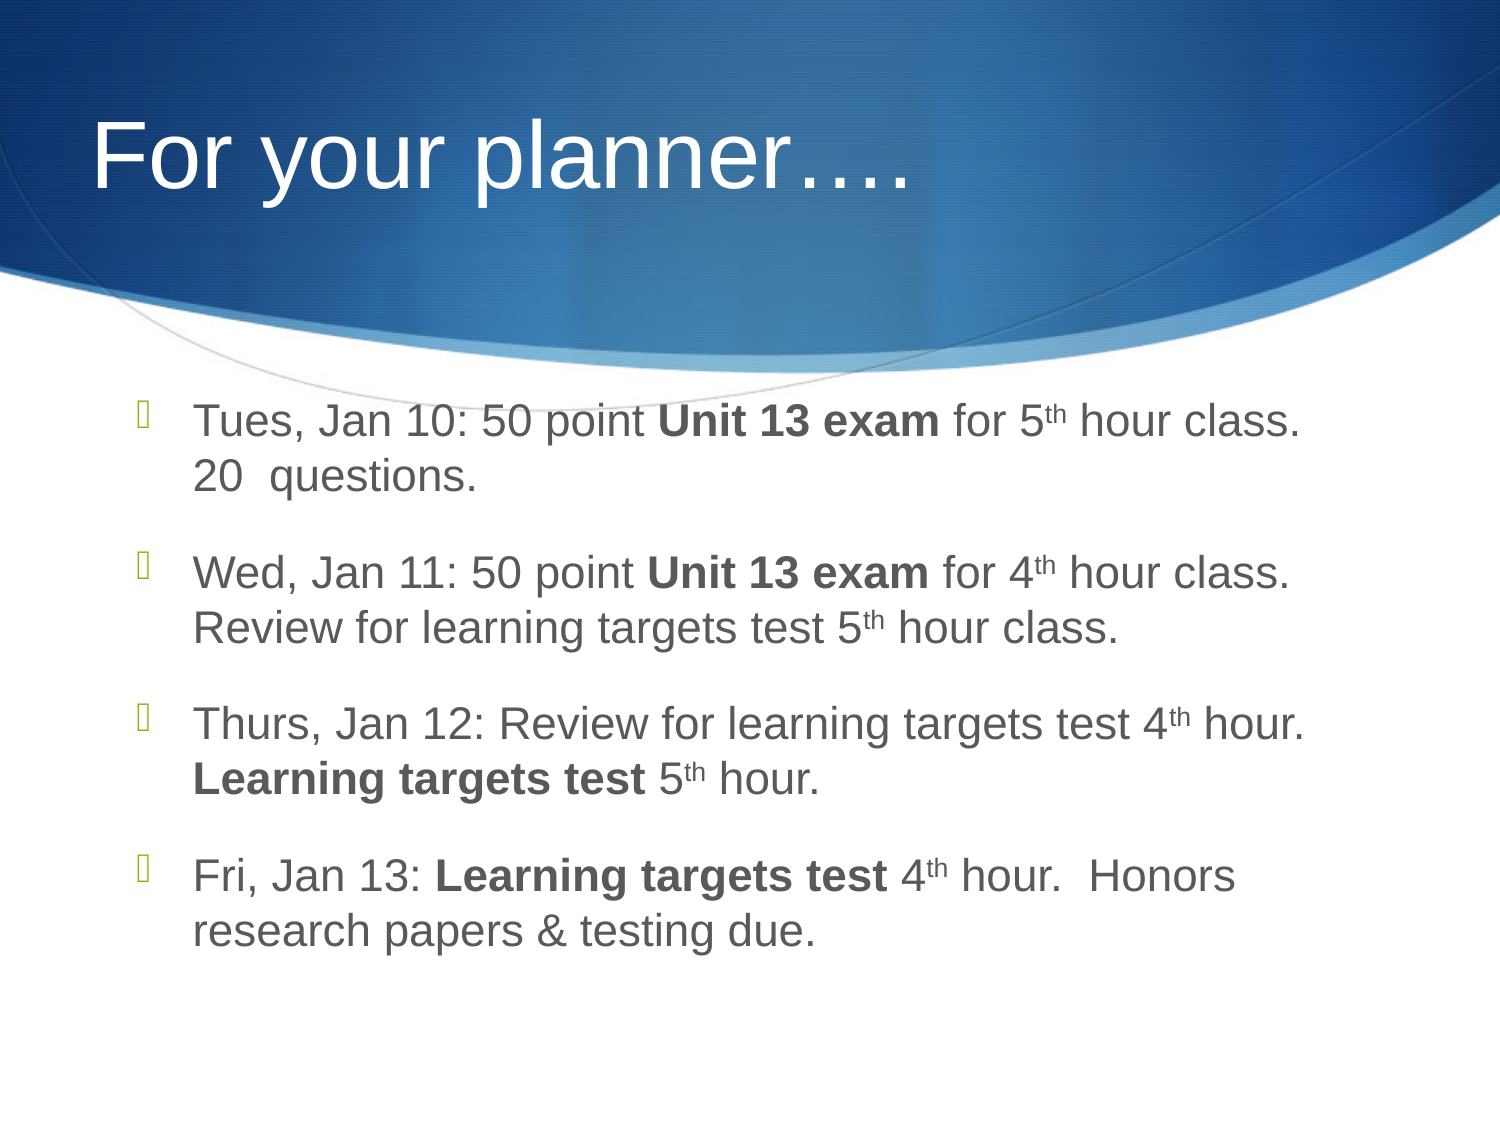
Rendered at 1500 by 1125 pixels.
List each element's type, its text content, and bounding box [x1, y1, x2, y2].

list Tues, Jan 10: 50 point Unit 13 exam for 5th hour class. 20 questions. Wed, Jan 11: 50 point Unit 13 exam for 4th hour class. Review for learning targets test 5th hour class. Thurs, Jan 12: Review for learning targets test 4th hour. Learning targets test 5th hour. Fri, Jan 13: Learning targets test 4th hour. Honors research papers & testing due. [121, 383, 1379, 1075]
picture [0, 0, 1500, 1125]
title For your planner…. [75, 56, 1425, 245]
